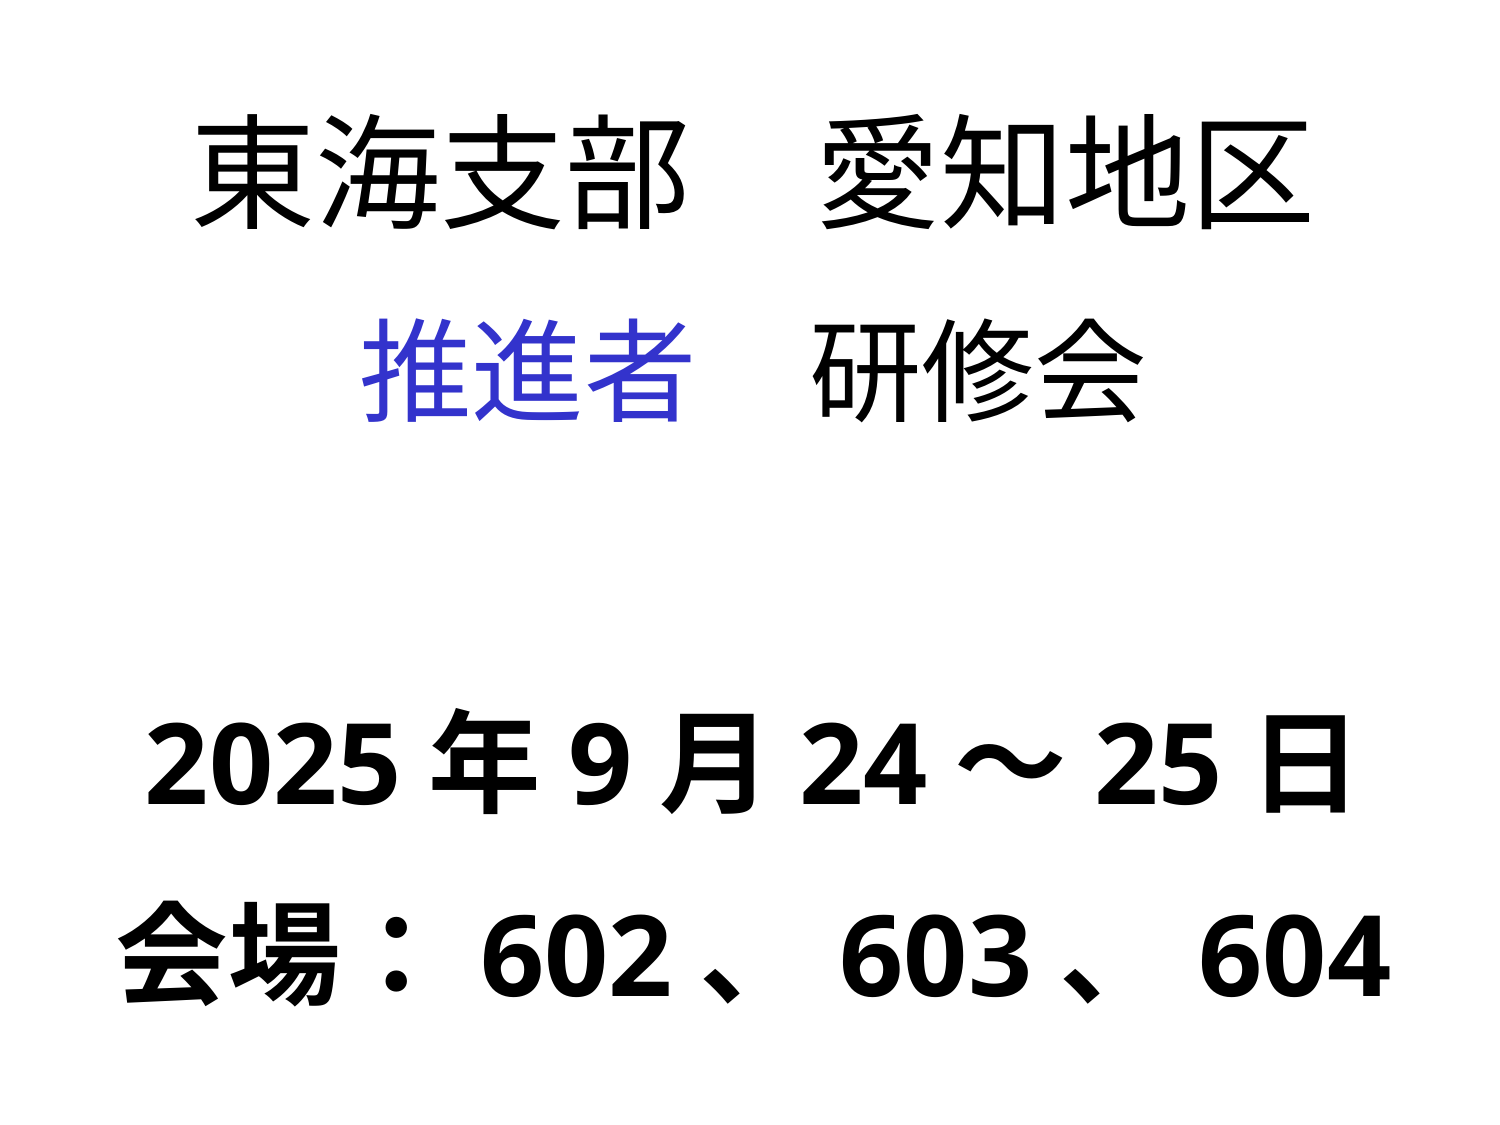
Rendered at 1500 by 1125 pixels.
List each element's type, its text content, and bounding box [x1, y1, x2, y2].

text_box 東海支部 愛知地区 推進者 研修会 [11, 87, 1495, 444]
text_box 2025年9月24～25日 会場：602、603、604 [24, 685, 1483, 1027]
